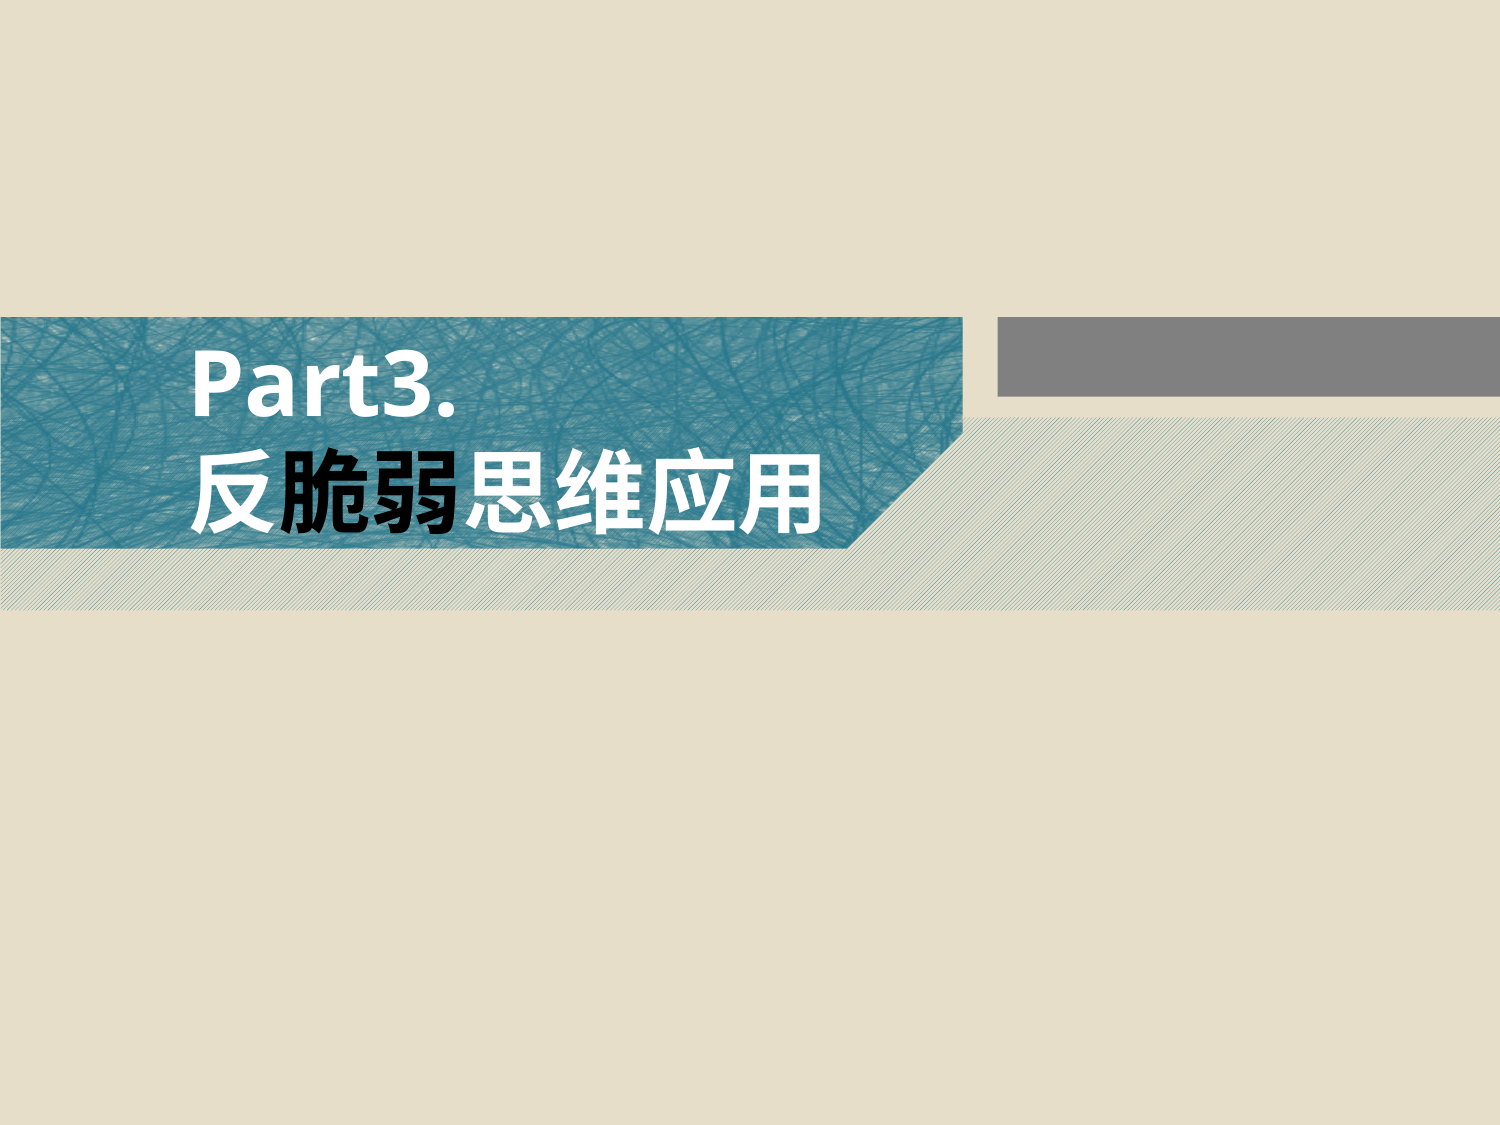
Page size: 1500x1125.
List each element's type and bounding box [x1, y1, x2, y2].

text_box [0, 316, 1500, 611]
